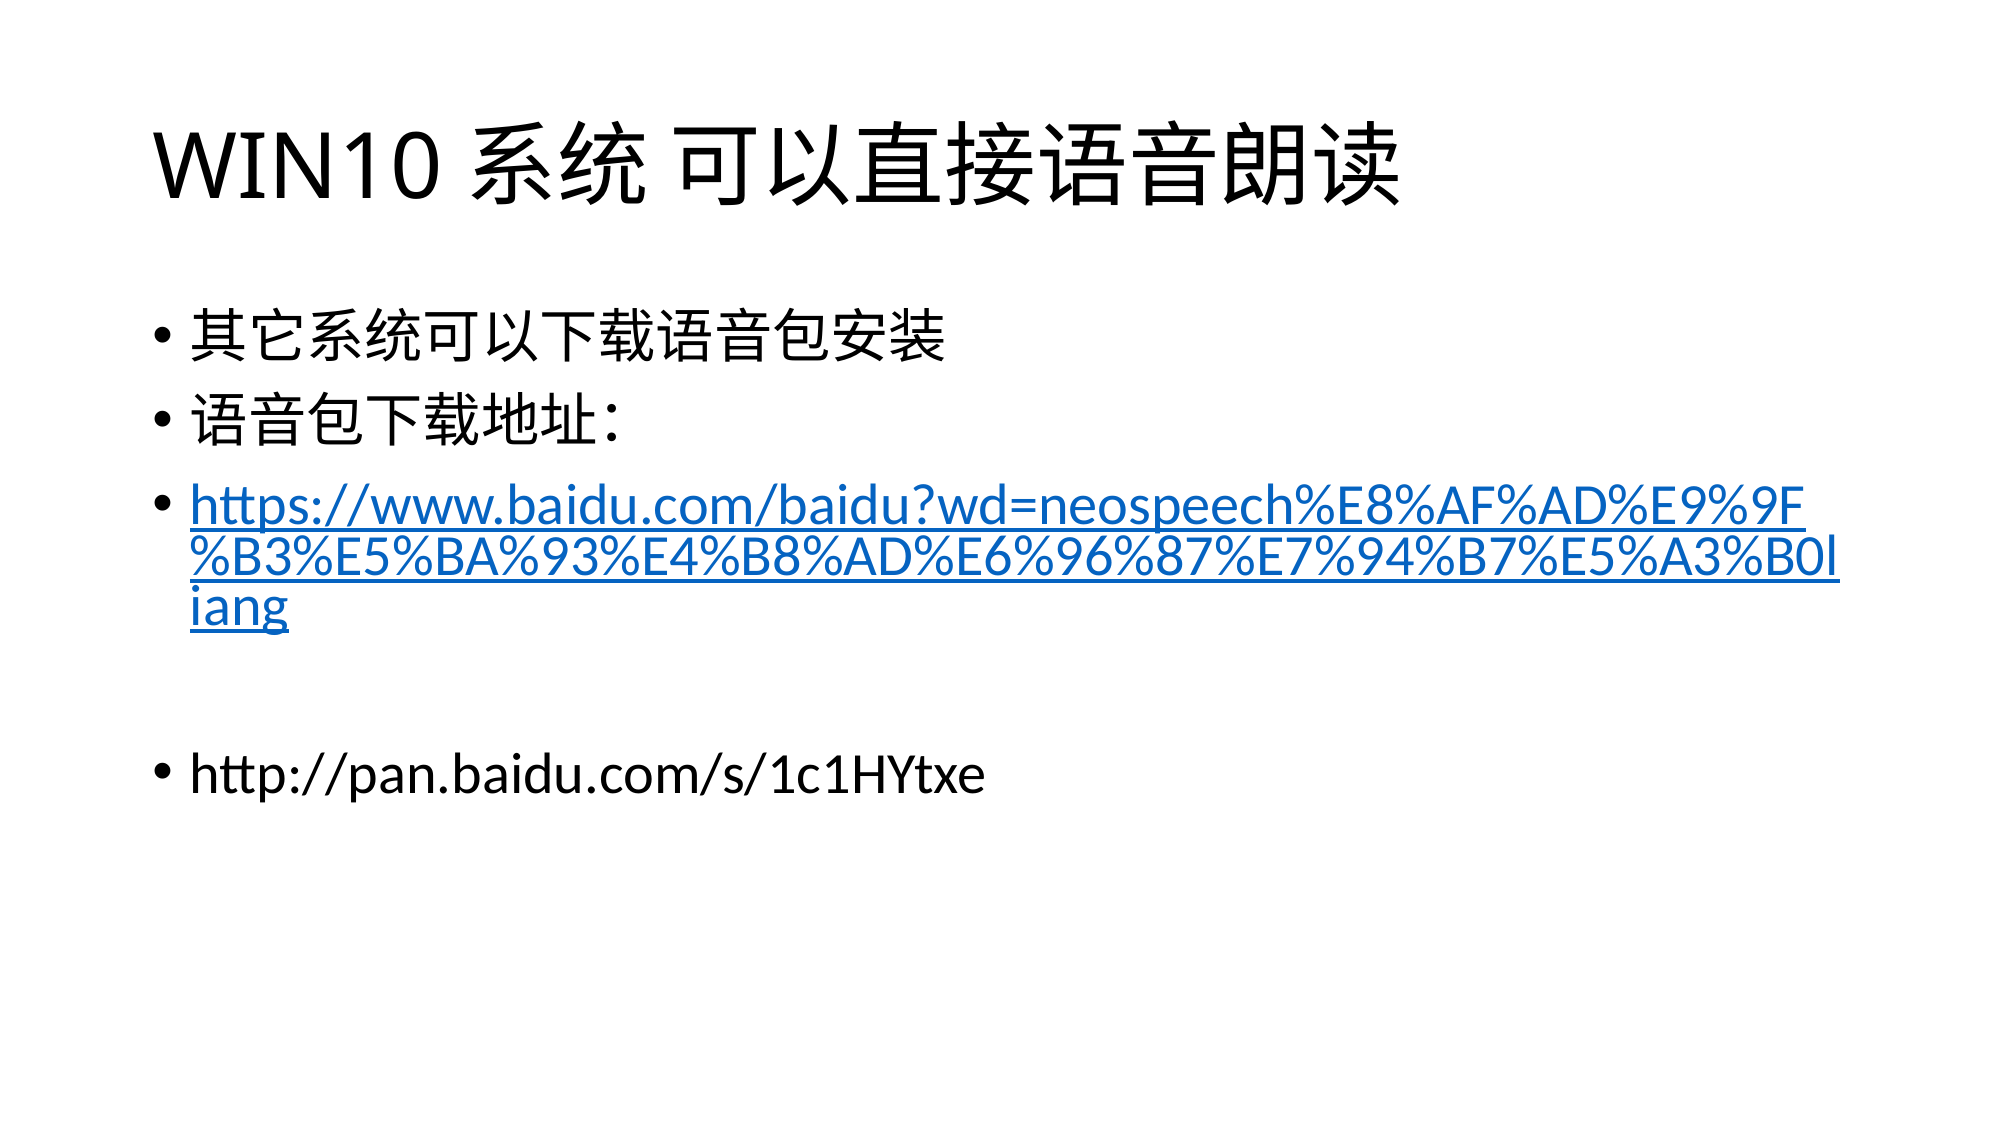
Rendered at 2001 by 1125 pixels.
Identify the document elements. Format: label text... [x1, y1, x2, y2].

list 其它系统可以下载语音包安装 语音包下载地址： https://www.baidu.com/baidu?wd=neospeech%E8%AF%AD%E9%9F%B3%E5%BA%93%E4%B8%AD%E6%96%87%E7%94%B7%E5%A3%B0liang http://pan.baidu.com/s/1c1HYtxe [137, 299, 1863, 1014]
title WIN10系统 可以直接语音朗读 [137, 59, 1863, 278]
